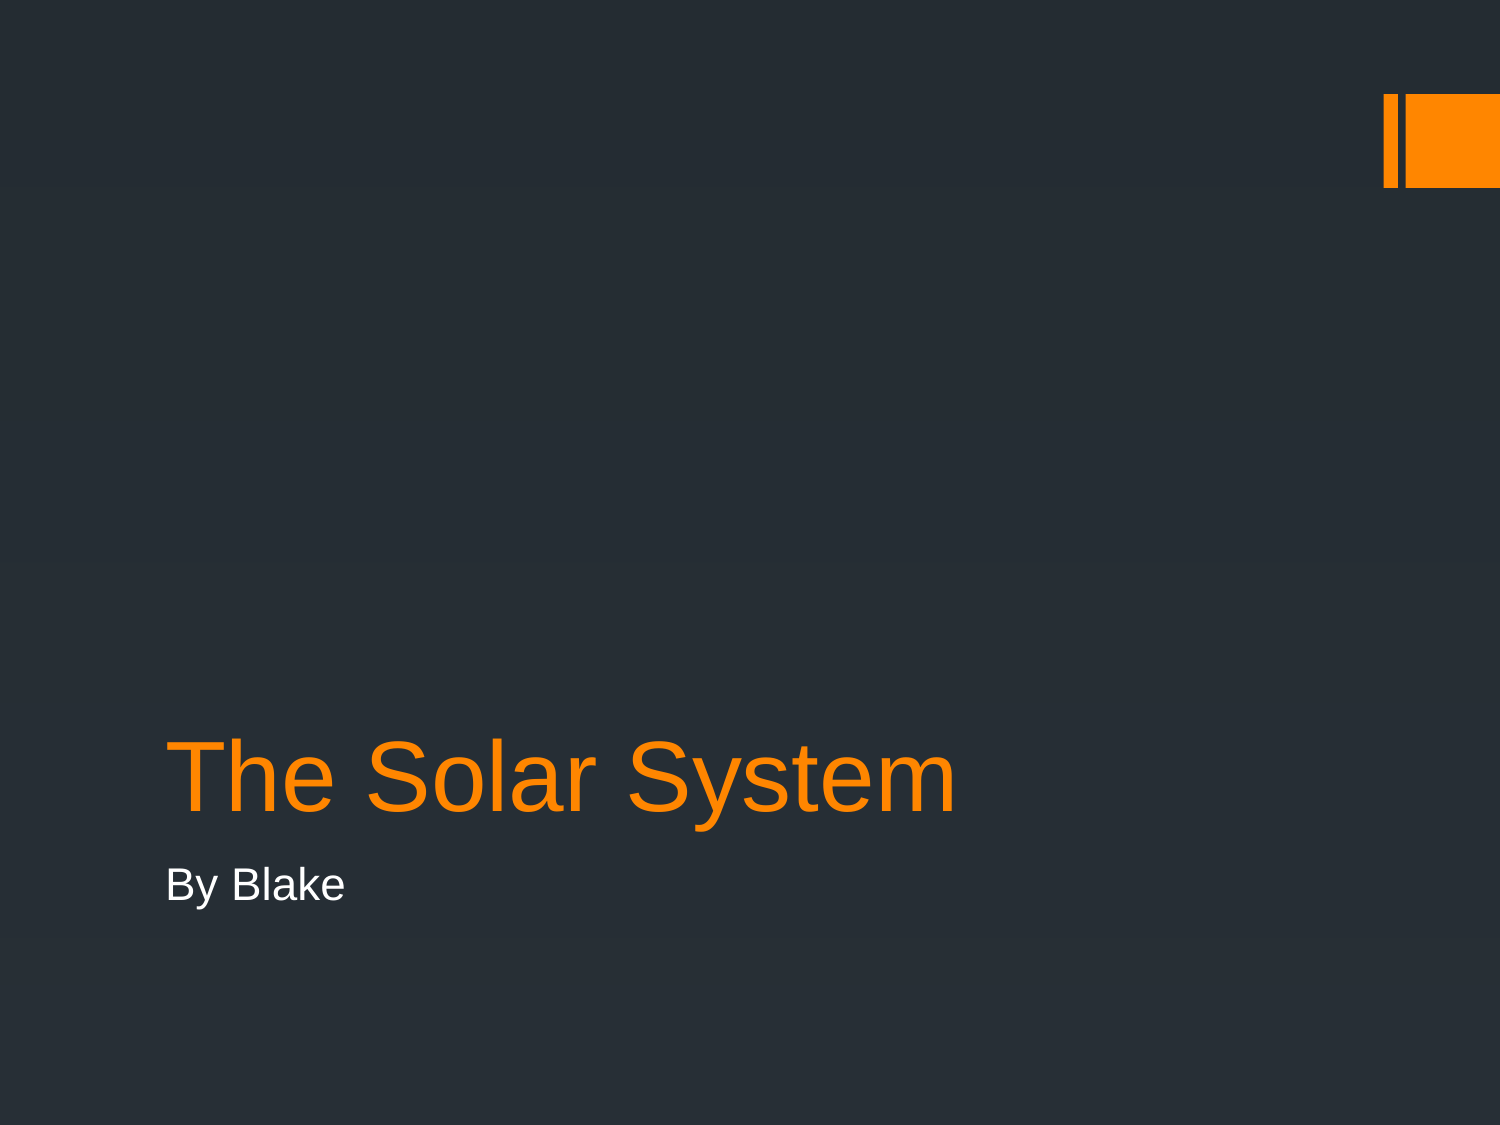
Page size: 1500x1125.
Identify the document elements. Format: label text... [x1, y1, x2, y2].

title The Solar System [150, 412, 1350, 839]
subtitle By Blake [150, 847, 1350, 1036]
